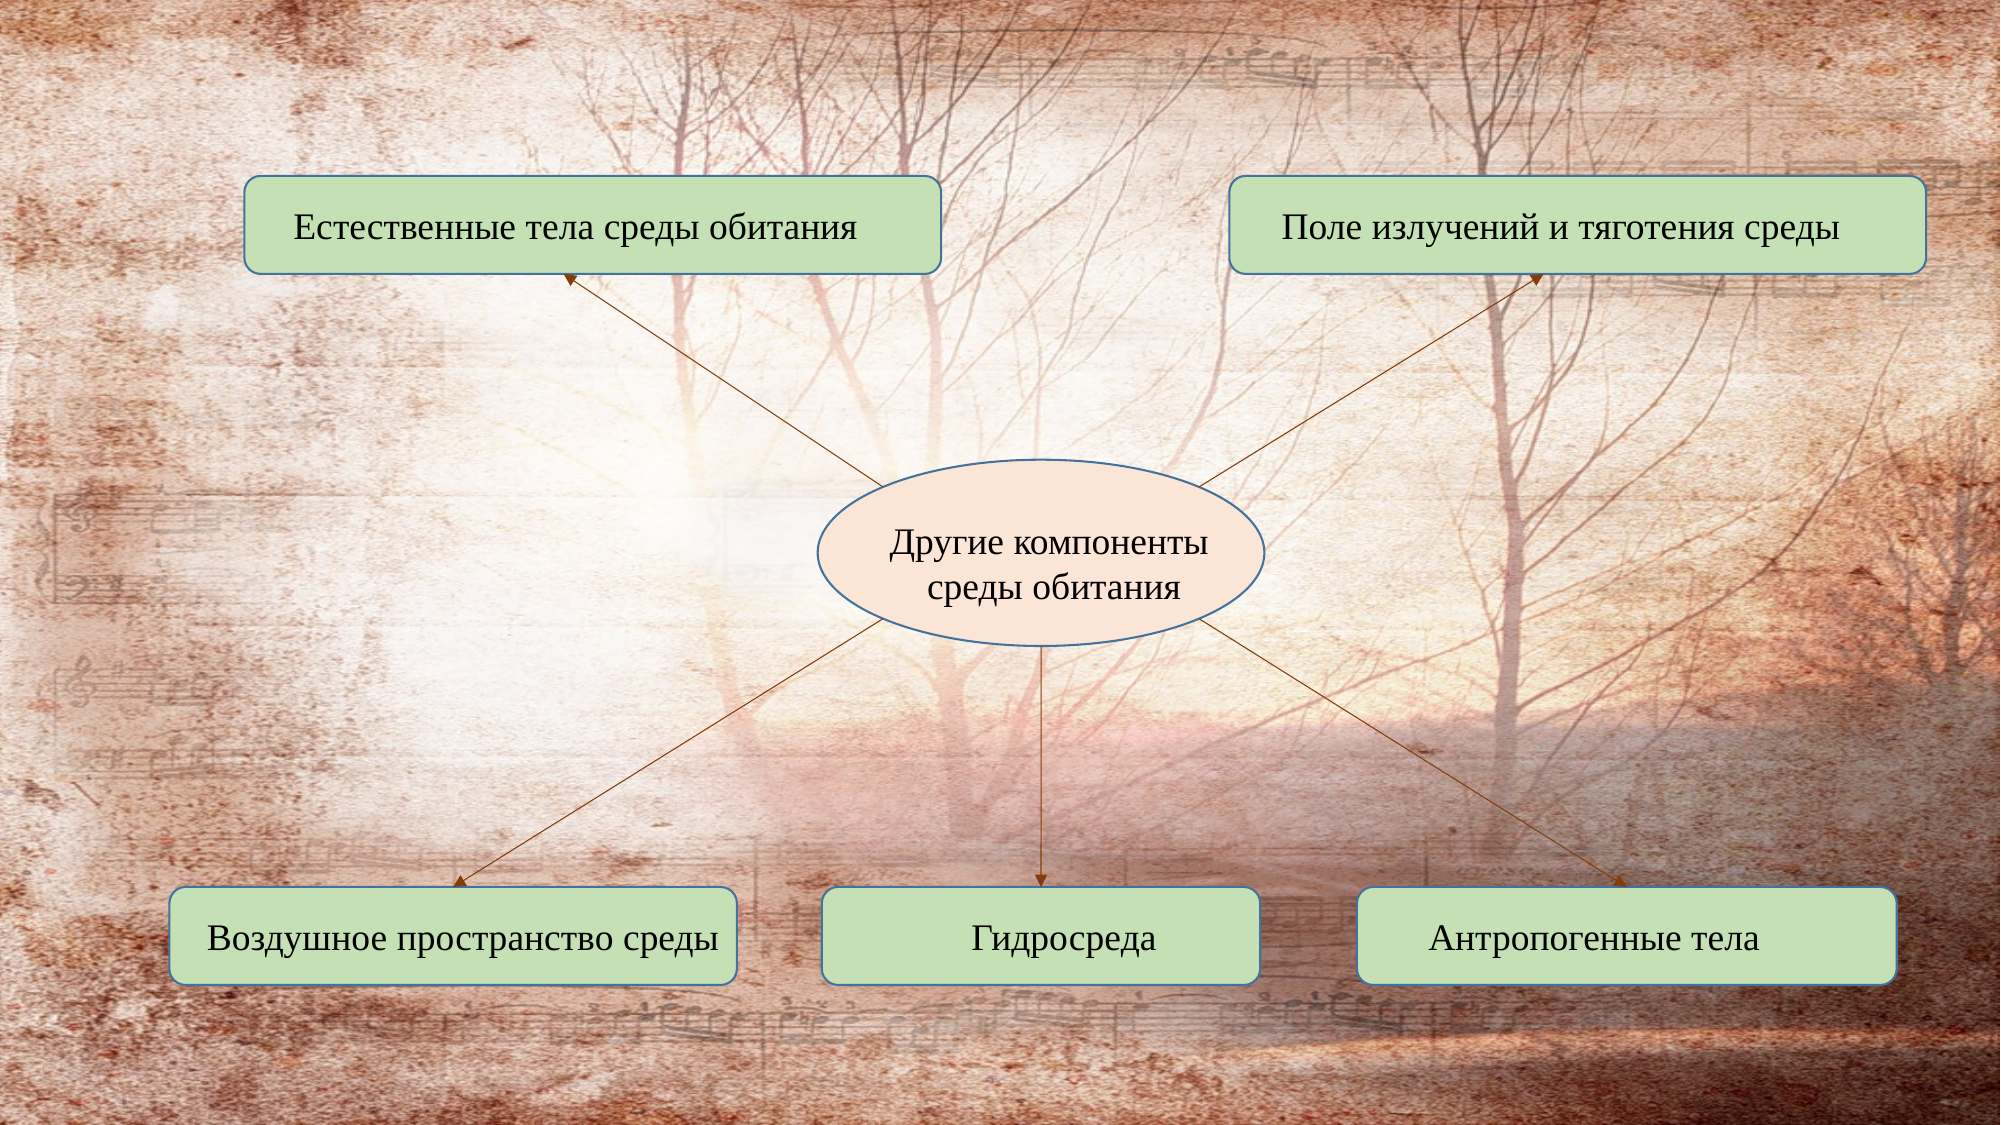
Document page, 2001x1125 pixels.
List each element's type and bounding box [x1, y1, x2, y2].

text_box [453, 618, 884, 887]
text_box [1199, 618, 1627, 887]
picture [0, 0, 2000, 1125]
text_box [1198, 273, 1544, 487]
text_box [563, 273, 884, 487]
